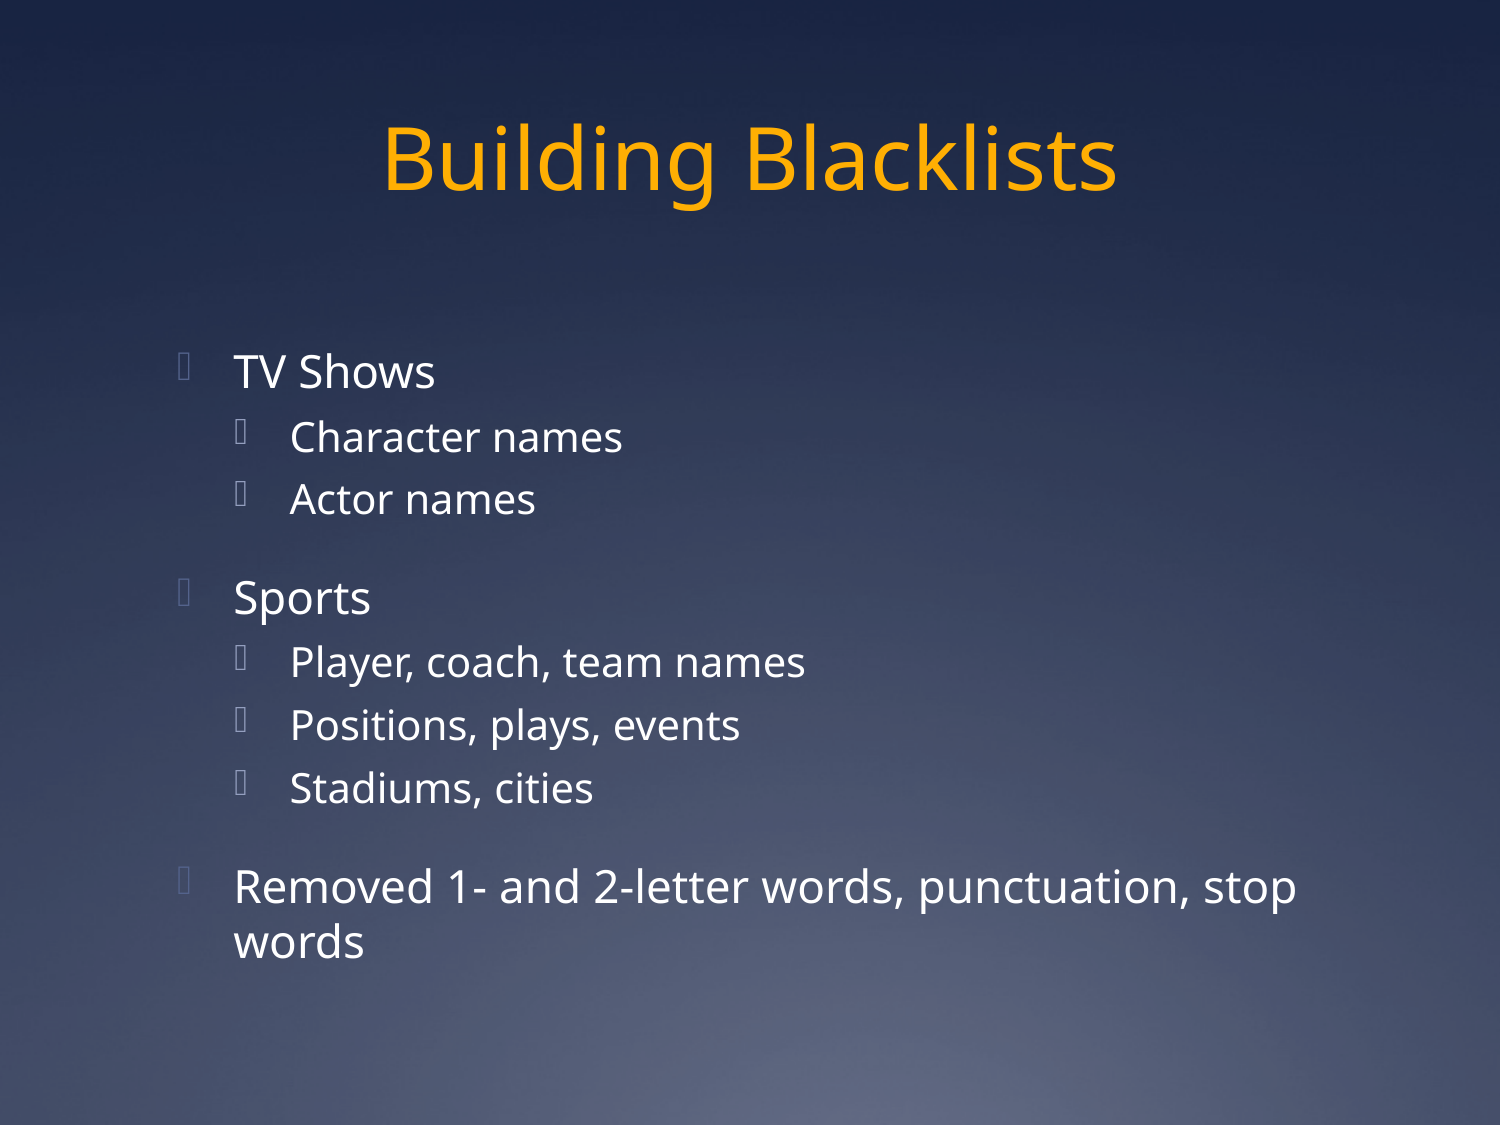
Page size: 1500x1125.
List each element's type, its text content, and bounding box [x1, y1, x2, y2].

list TV Shows Character names Actor names Sports Player, coach, team names Positions, plays, events Stadiums, cities Removed 1- and 2-letter words, punctuation, stop words [162, 335, 1338, 1005]
title Building Blacklists [100, 95, 1400, 225]
